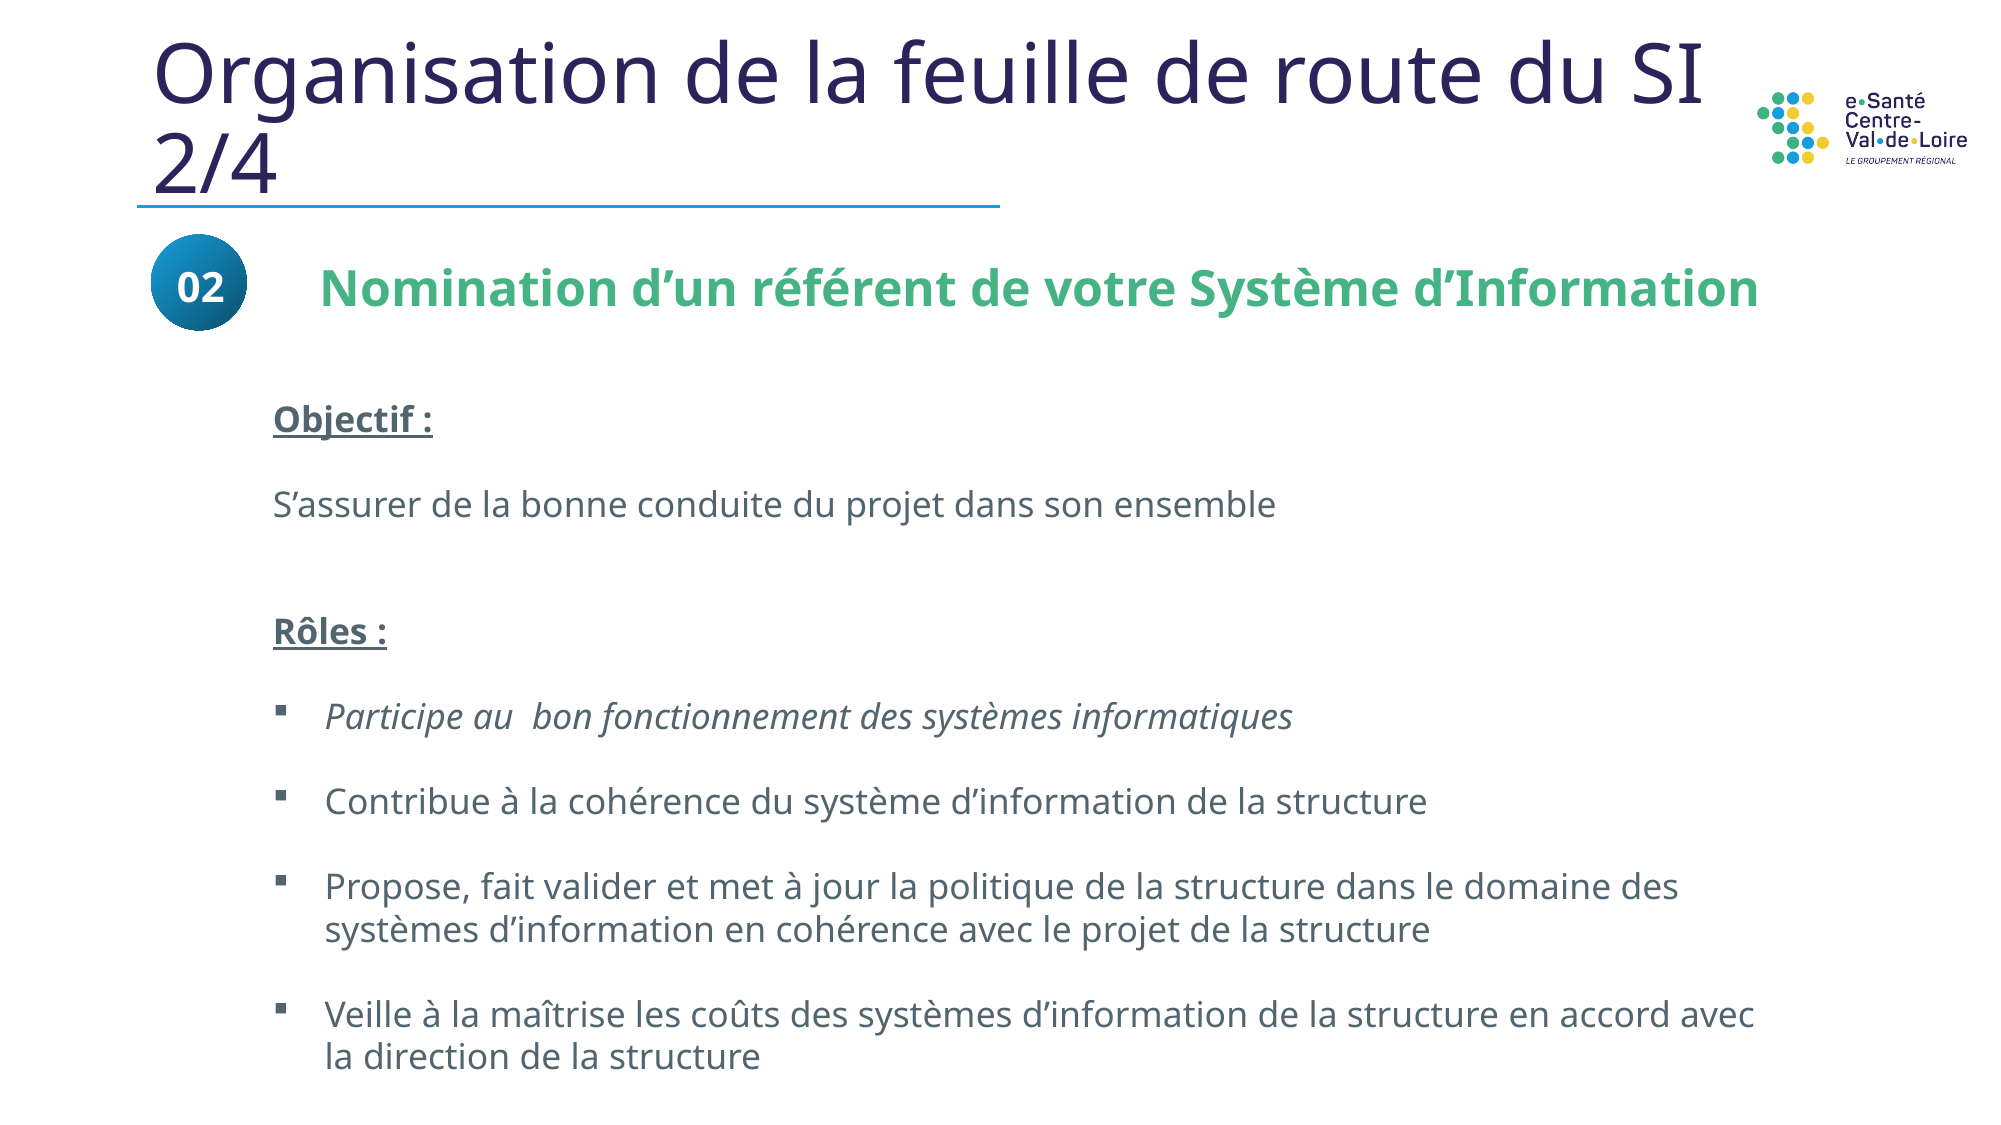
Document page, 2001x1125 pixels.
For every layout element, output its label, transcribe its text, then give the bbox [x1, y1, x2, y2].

text_box Nomination d’un référent de votre Système d’Information [304, 255, 1863, 319]
text_box [155, 233, 242, 259]
text_box [171, 323, 226, 332]
text_box Objectif : S’assurer de la bonne conduite du projet dans son ensemble Rôles : Participe au bon fonctionnement des systèmes informatiques Contribue à la cohérence du système d’information de la structure Propose, fait valider et met à jour la politique de la structure dans le domaine des systèmes d’information en cohérence avec le projet de la structure Veille à la maîtrise les coûts des systèmes d’information de la structure en accord avec la direction de la structure [258, 389, 1794, 1092]
title Organisation de la feuille de route du SI 2/4 [137, 59, 1863, 184]
picture [1863, 92, 1967, 164]
text_box 02 [137, 259, 265, 323]
